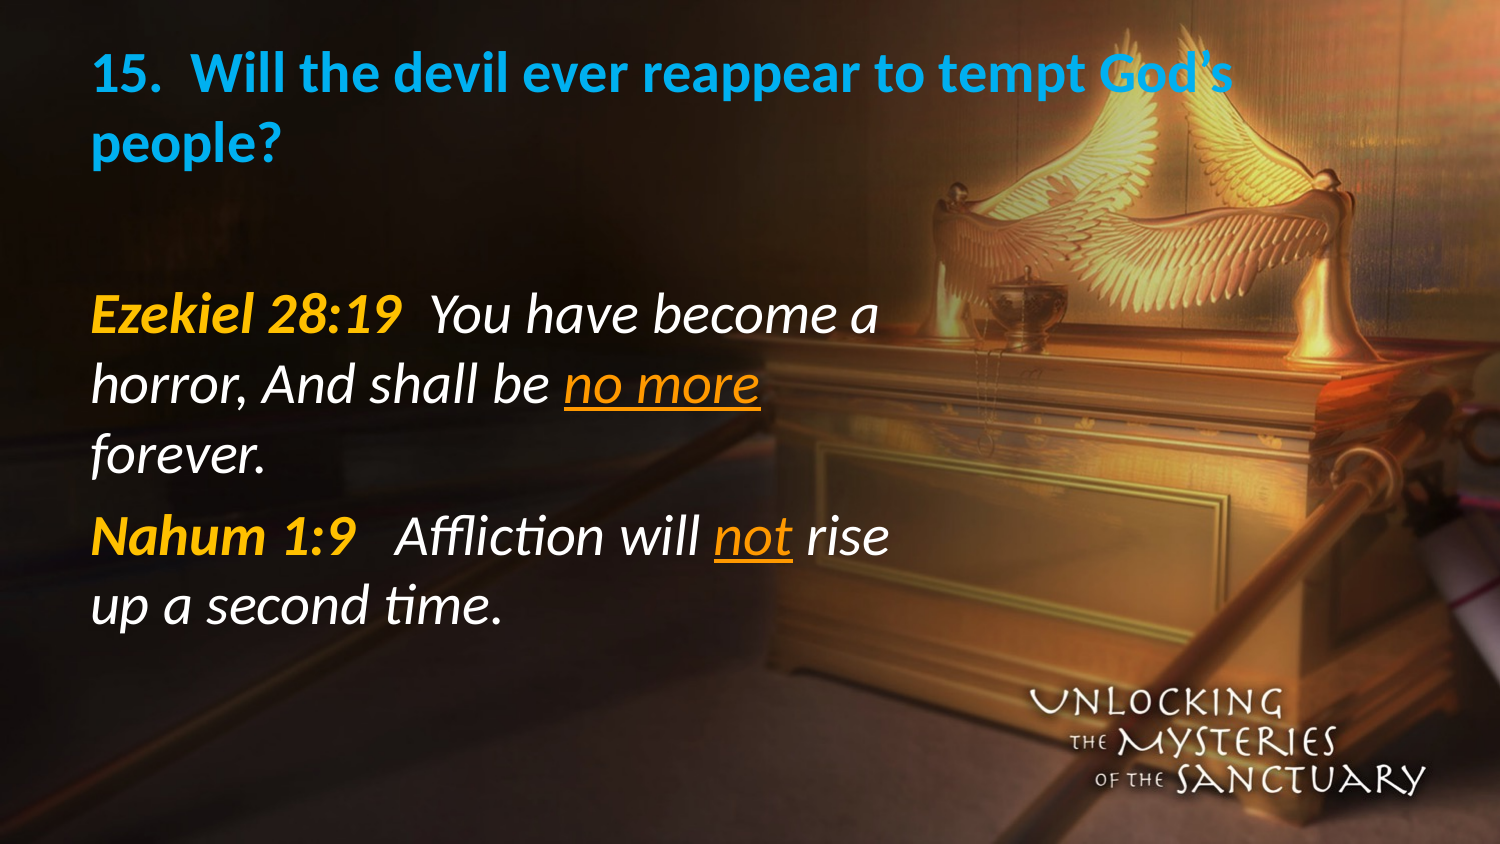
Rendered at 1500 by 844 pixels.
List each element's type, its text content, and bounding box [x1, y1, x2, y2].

title 15. Will the devil ever reappear to tempt God’s people? [75, 33, 1425, 175]
picture [0, 0, 1500, 844]
list Ezekiel 28:19 You have become a horror, And shall be no more forever. Nahum 1:9 Affliction will not rise up a second time. [75, 267, 932, 754]
